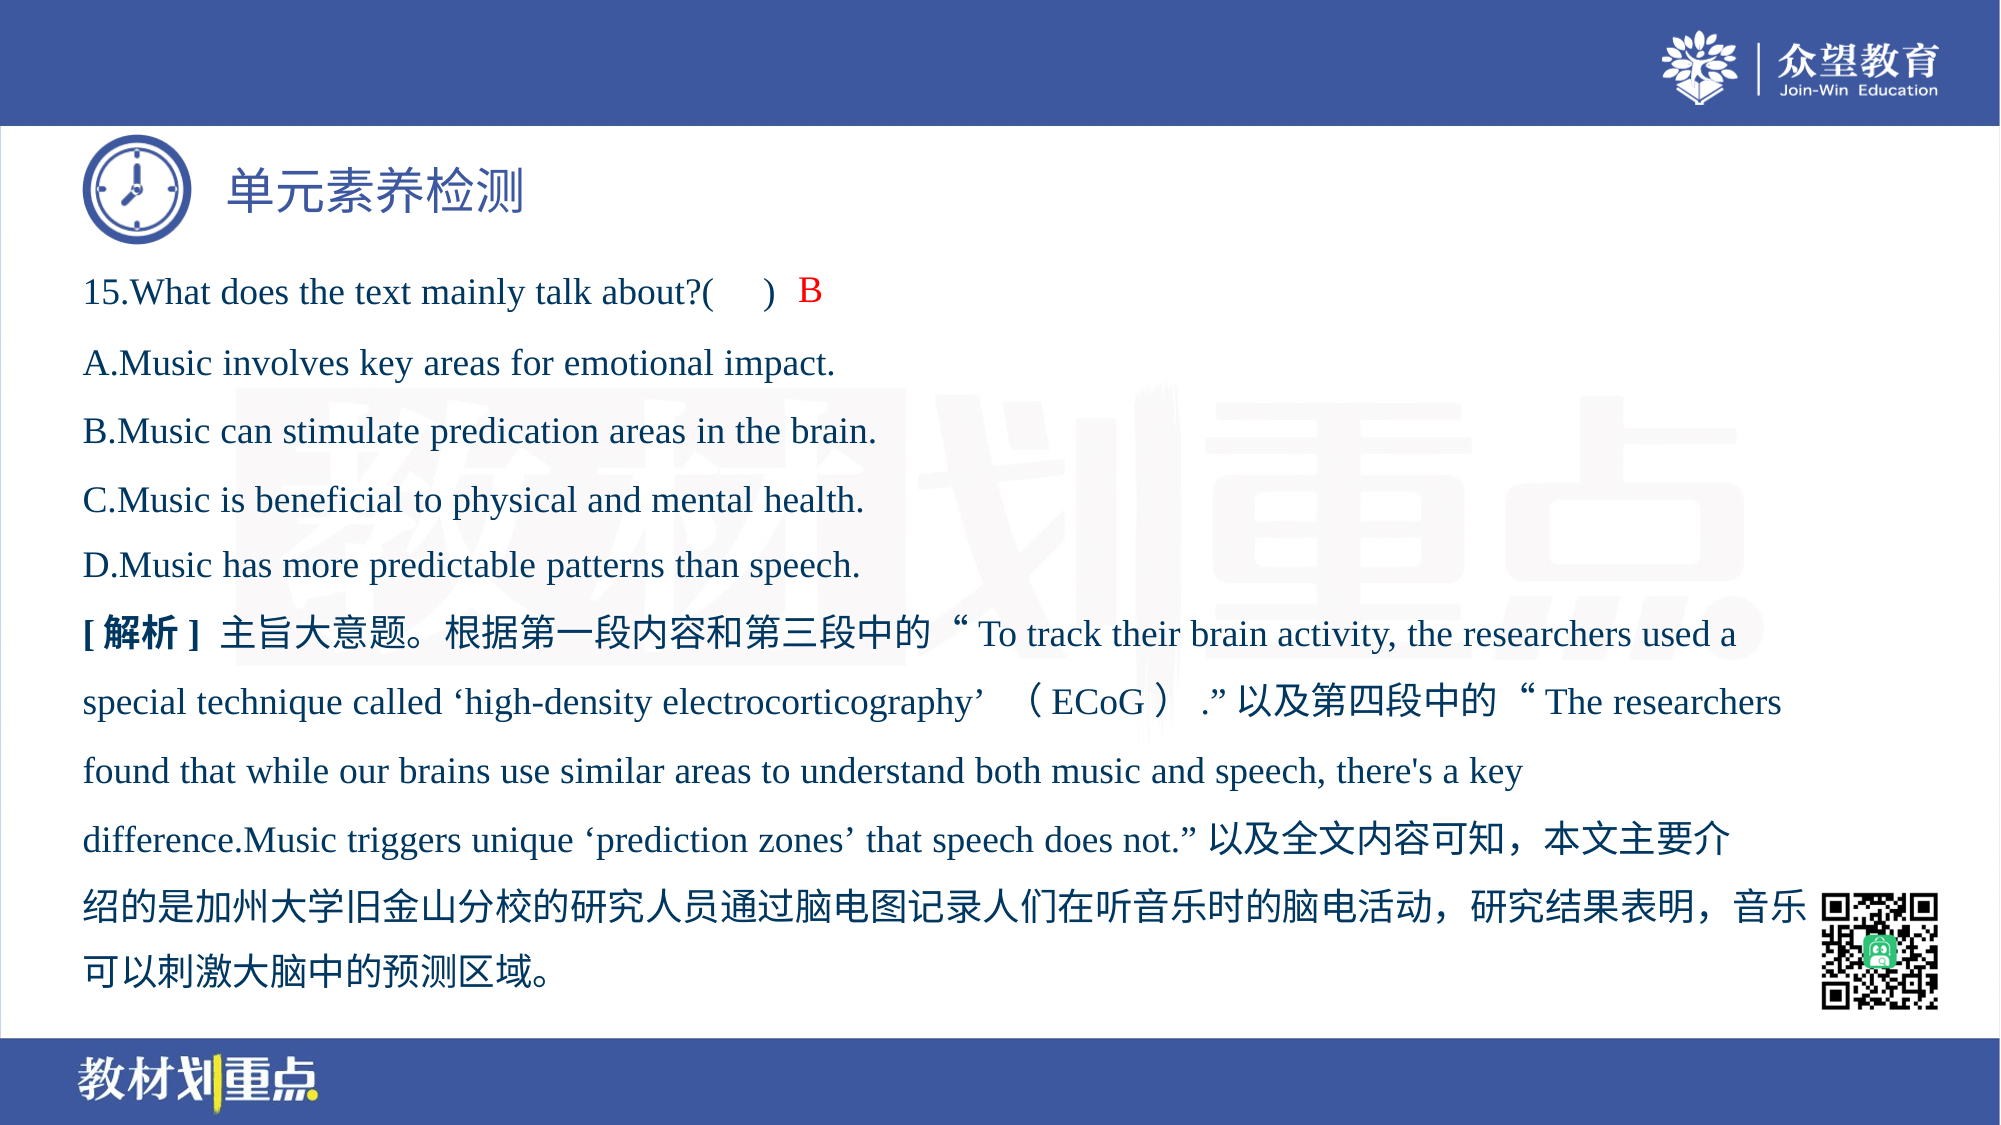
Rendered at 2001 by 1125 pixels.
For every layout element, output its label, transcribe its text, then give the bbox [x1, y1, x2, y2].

text_box [解析] 主旨大意题。根据第一段内容和第三段中的“To track their brain activity, the researchers used a special technique called ‘high-density electrocorticography’ （ECoG）.”以及第四段中的“The researchers found that while our brains use similar areas to understand both music and speech, there's a key difference.Music triggers unique ‘prediction zones’ that speech does not.”以及全文内容可知，本文主要介 绍的是加州大学旧金山分校的研究人员通过脑电图记录人们在听音乐时的脑电活动，研究结果表明，音乐 可以刺激大脑中的预测区域。 [82, 584, 1817, 987]
picture [0, 0, 2000, 1125]
text_box B [784, 245, 837, 304]
text_box A.Music involves key areas for emotional impact. B.Music can stimulate predication areas in the brain. C.Music is beneficial to physical and mental health. D.Music has more predictable patterns than speech. [82, 313, 1817, 578]
text_box 15.What does the text mainly talk about?( ) [82, 247, 1817, 306]
